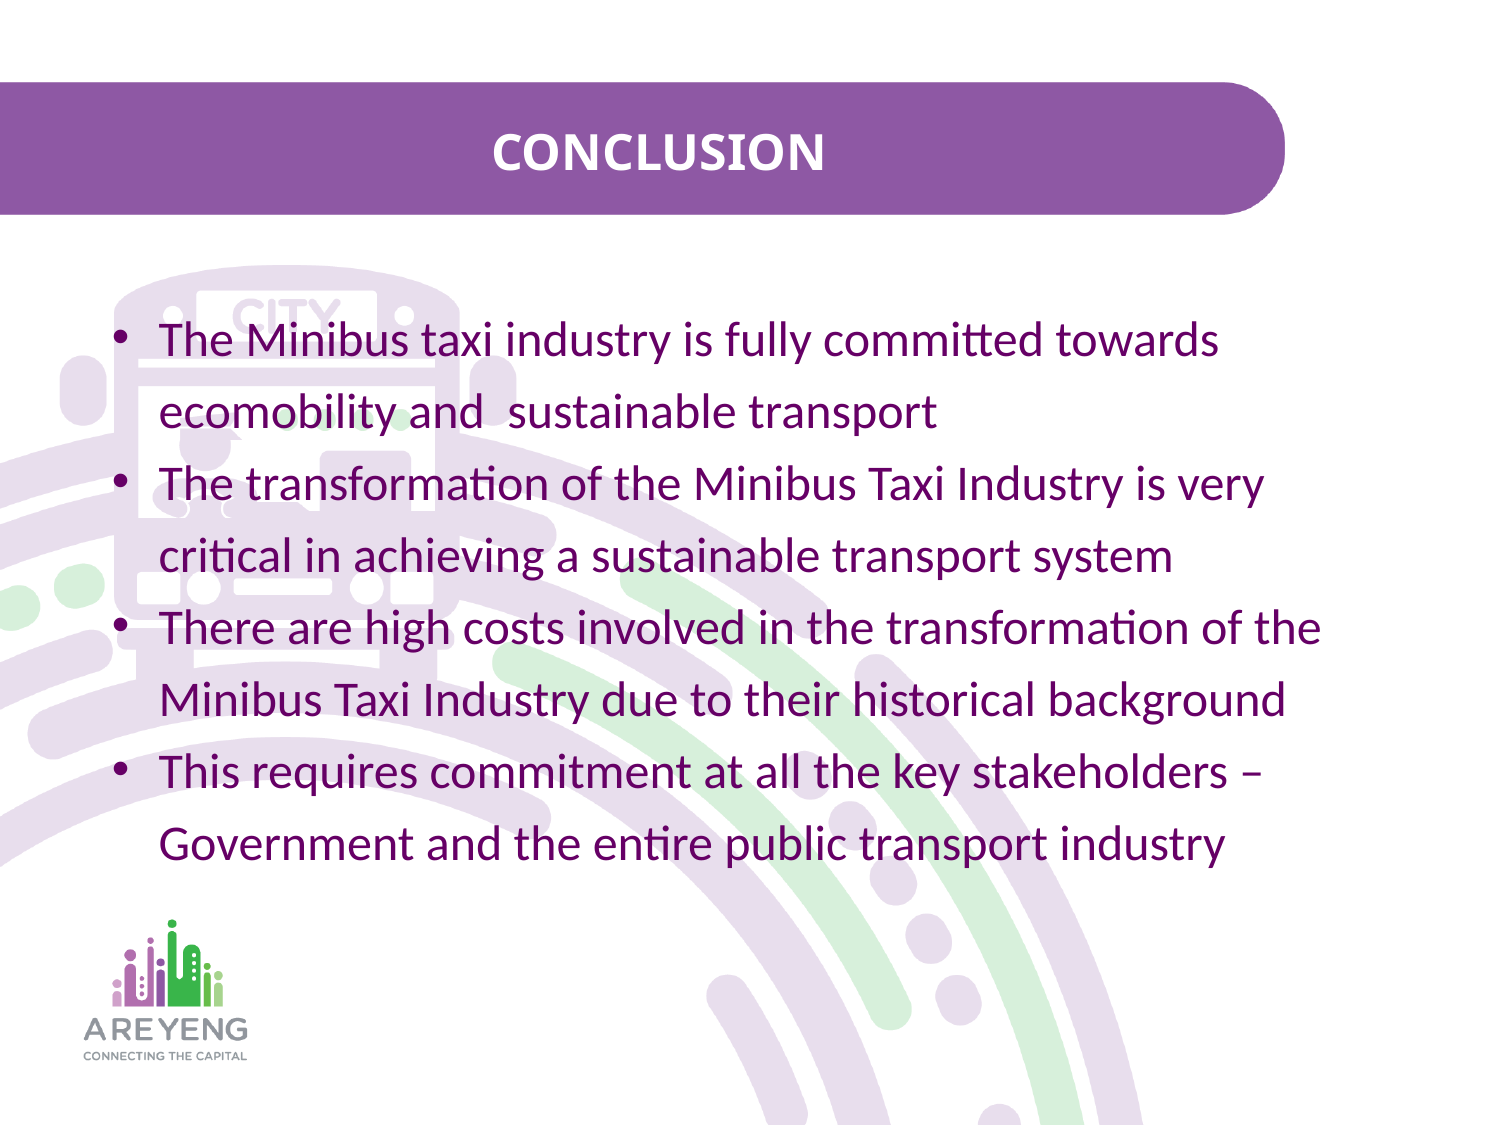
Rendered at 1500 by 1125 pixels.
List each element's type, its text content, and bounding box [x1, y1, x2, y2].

title CONCLUSION [0, 86, 1289, 201]
text_box [67, 236, 1446, 492]
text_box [0, 655, 1257, 954]
text_box [97, 204, 1257, 236]
text_box The Minibus taxi industry is fully committed towards ecomobility and sustainable transport The transformation of the Minibus Taxi Industry is very critical in achieving a sustainable transport system There are high costs involved in the transformation of the Minibus Taxi Industry due to their historical background This requires commitment at all the key stakeholders – Government and the entire public transport industry [97, 287, 1352, 878]
picture [0, 0, 1500, 1125]
